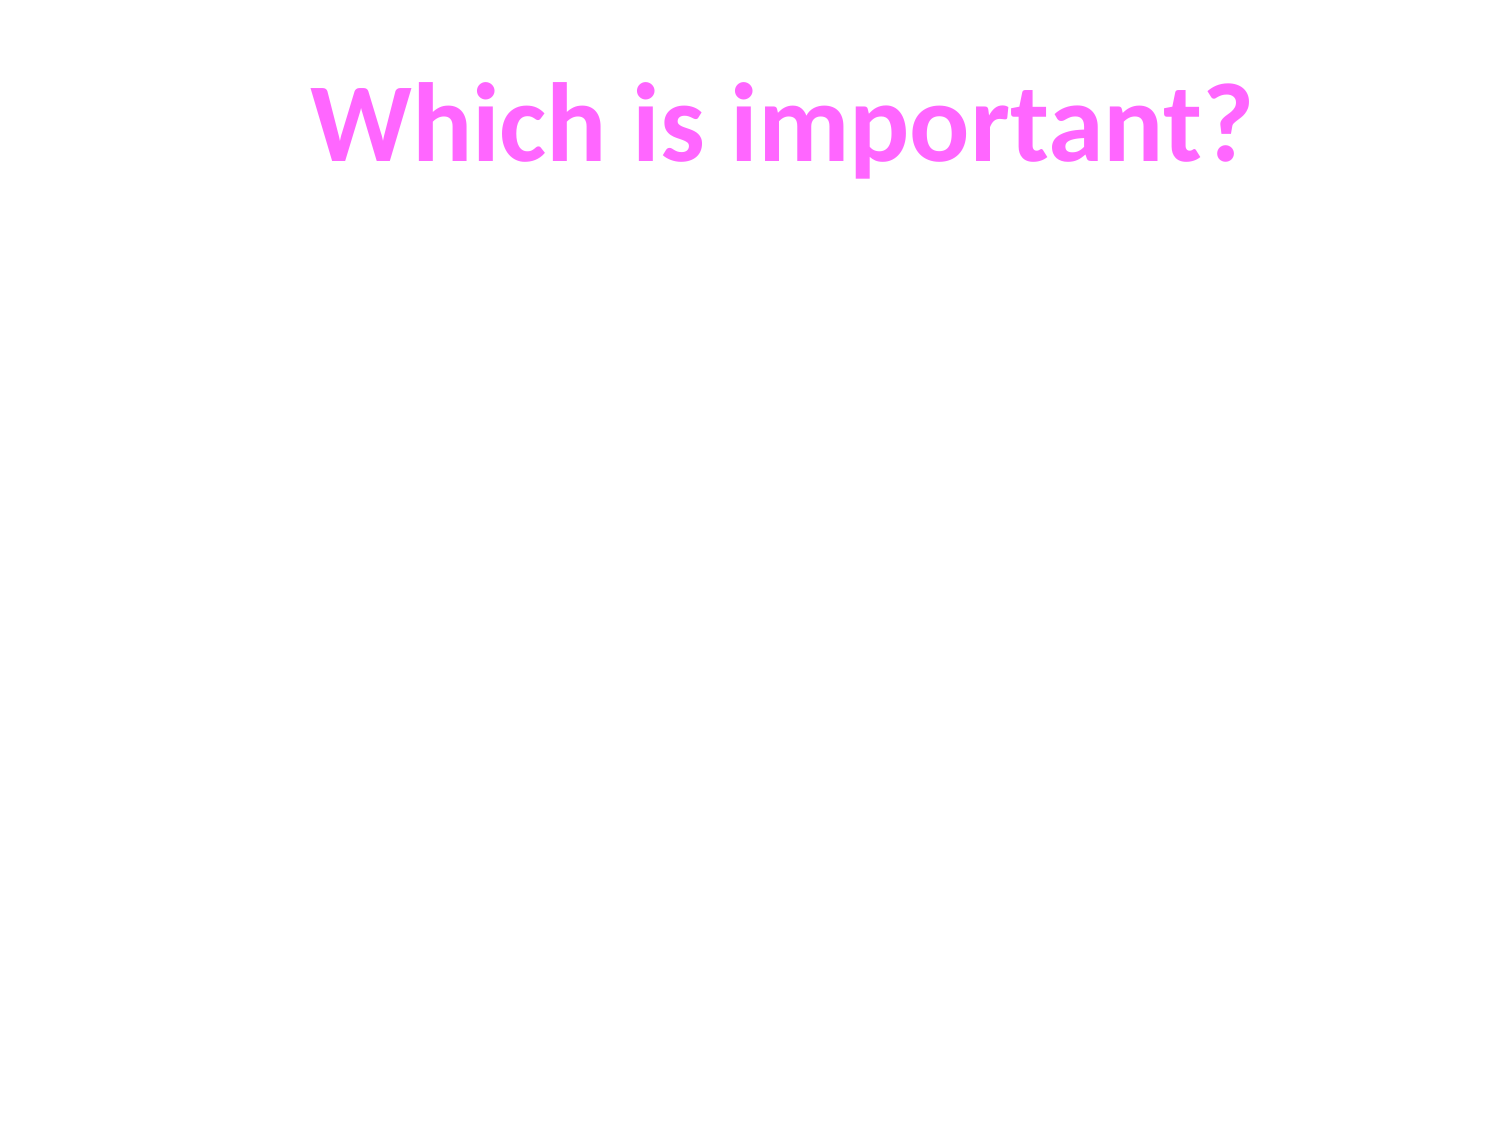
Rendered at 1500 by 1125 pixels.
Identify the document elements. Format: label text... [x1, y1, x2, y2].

title Which is important? [140, 45, 1425, 188]
